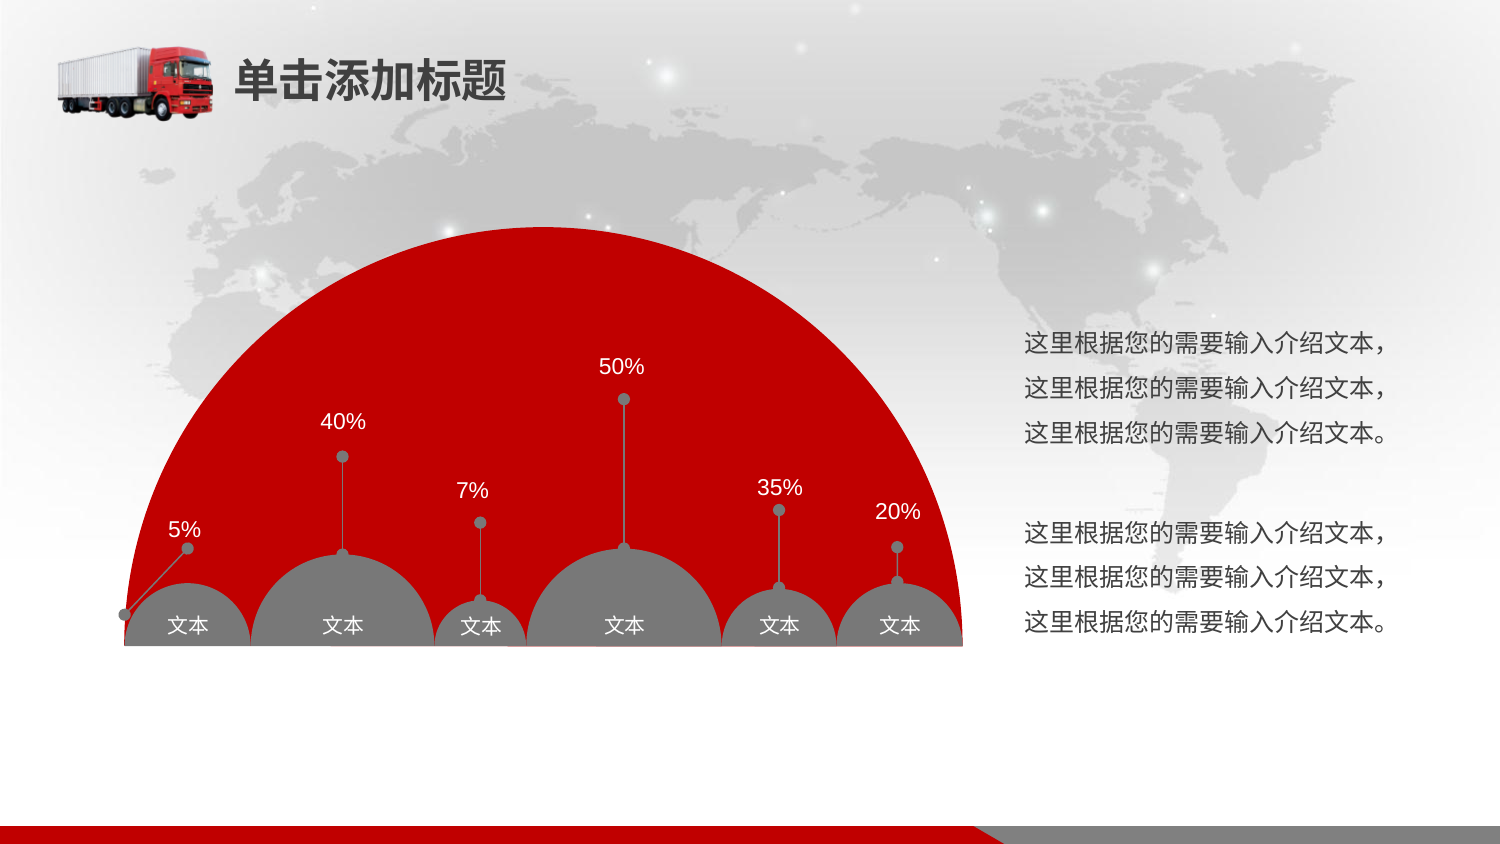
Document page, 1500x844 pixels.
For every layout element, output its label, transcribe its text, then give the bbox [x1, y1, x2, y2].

text_box 这里根据您的需要输入介绍文本，这里根据您的需要输入介绍文本，这里根据您的需要输入介绍文本。 [1009, 494, 1400, 645]
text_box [836, 488, 963, 647]
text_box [525, 343, 722, 647]
picture [0, 0, 1500, 607]
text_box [250, 398, 435, 647]
title 单击添加标题 [218, 44, 916, 115]
text_box [146, 225, 934, 505]
text_box 这里根据您的需要输入介绍文本，这里根据您的需要输入介绍文本，这里根据您的需要输入介绍文本。 [1009, 305, 1400, 455]
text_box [124, 506, 245, 647]
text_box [434, 467, 520, 647]
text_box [721, 464, 837, 647]
